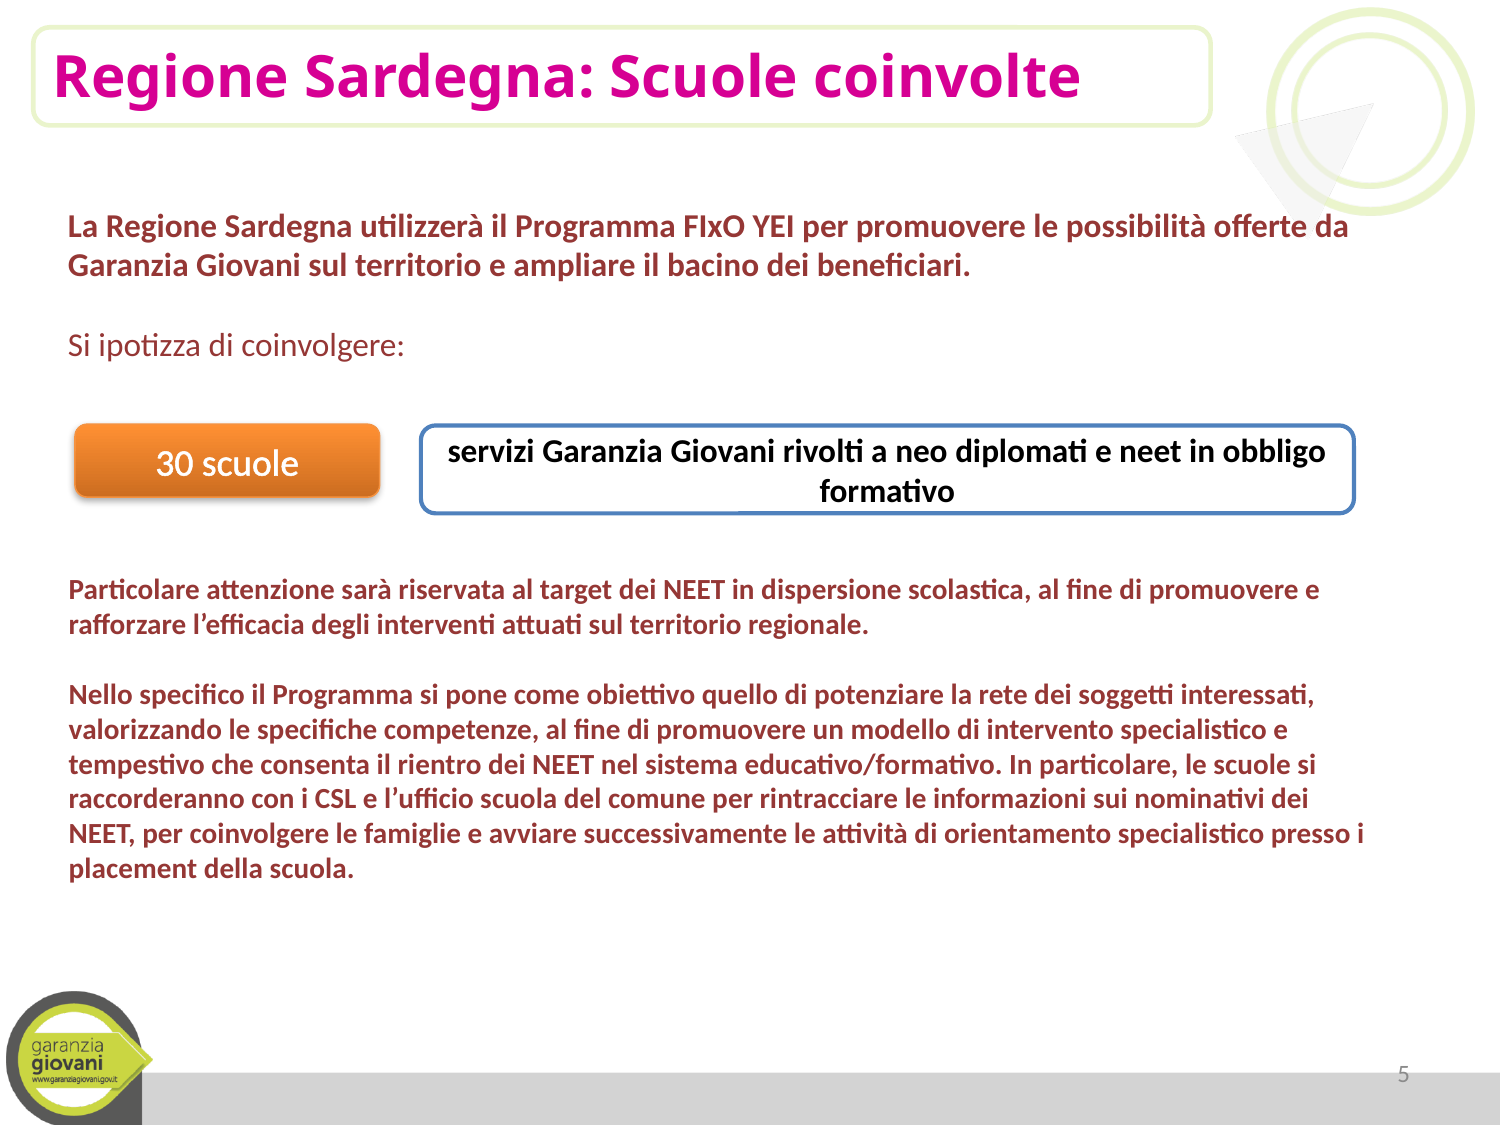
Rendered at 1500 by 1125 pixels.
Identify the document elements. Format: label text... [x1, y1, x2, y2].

text_box Regione Sardegna: Scuole coinvolte [33, 27, 1211, 126]
text_box servizi Garanzia Giovani rivolti a neo diplomati e neet in obbligo formativo [420, 425, 1354, 514]
picture [1234, 7, 1475, 240]
slide_number 5 [1074, 1042, 1425, 1103]
text_box Particolare attenzione sarà riservata al target dei NEET in dispersione scolastica, al fine di promuovere e rafforzare l’efficacia degli interventi attuati sul territorio regionale. Nello specifico il Programma si pone come obiettivo quello di potenziare la rete dei soggetti interessati, valorizzando le specifiche competenze, al fine di promuovere un modello di intervento specialistico e tempestivo che consenta il rientro dei NEET nel sistema educativo/formativo. In particolare, le scuole si raccorderanno con i CSL e l’ufficio scuola del comune per rintracciare le informazioni sui nominativi dei NEET, per coinvolgere le famiglie e avviare successivamente le attività di orientamento specialistico presso i placement della scuola. [53, 562, 1389, 943]
text_box La Regione Sardegna utilizzerà il Programma FIxO YEI per promuovere le possibilità offerte da Garanzia Giovani sul territorio e ampliare il bacino dei beneficiari. Si ipotizza di coinvolgere: [53, 196, 1388, 401]
picture [0, 987, 1500, 1125]
text_box 30 scuole [74, 424, 380, 498]
